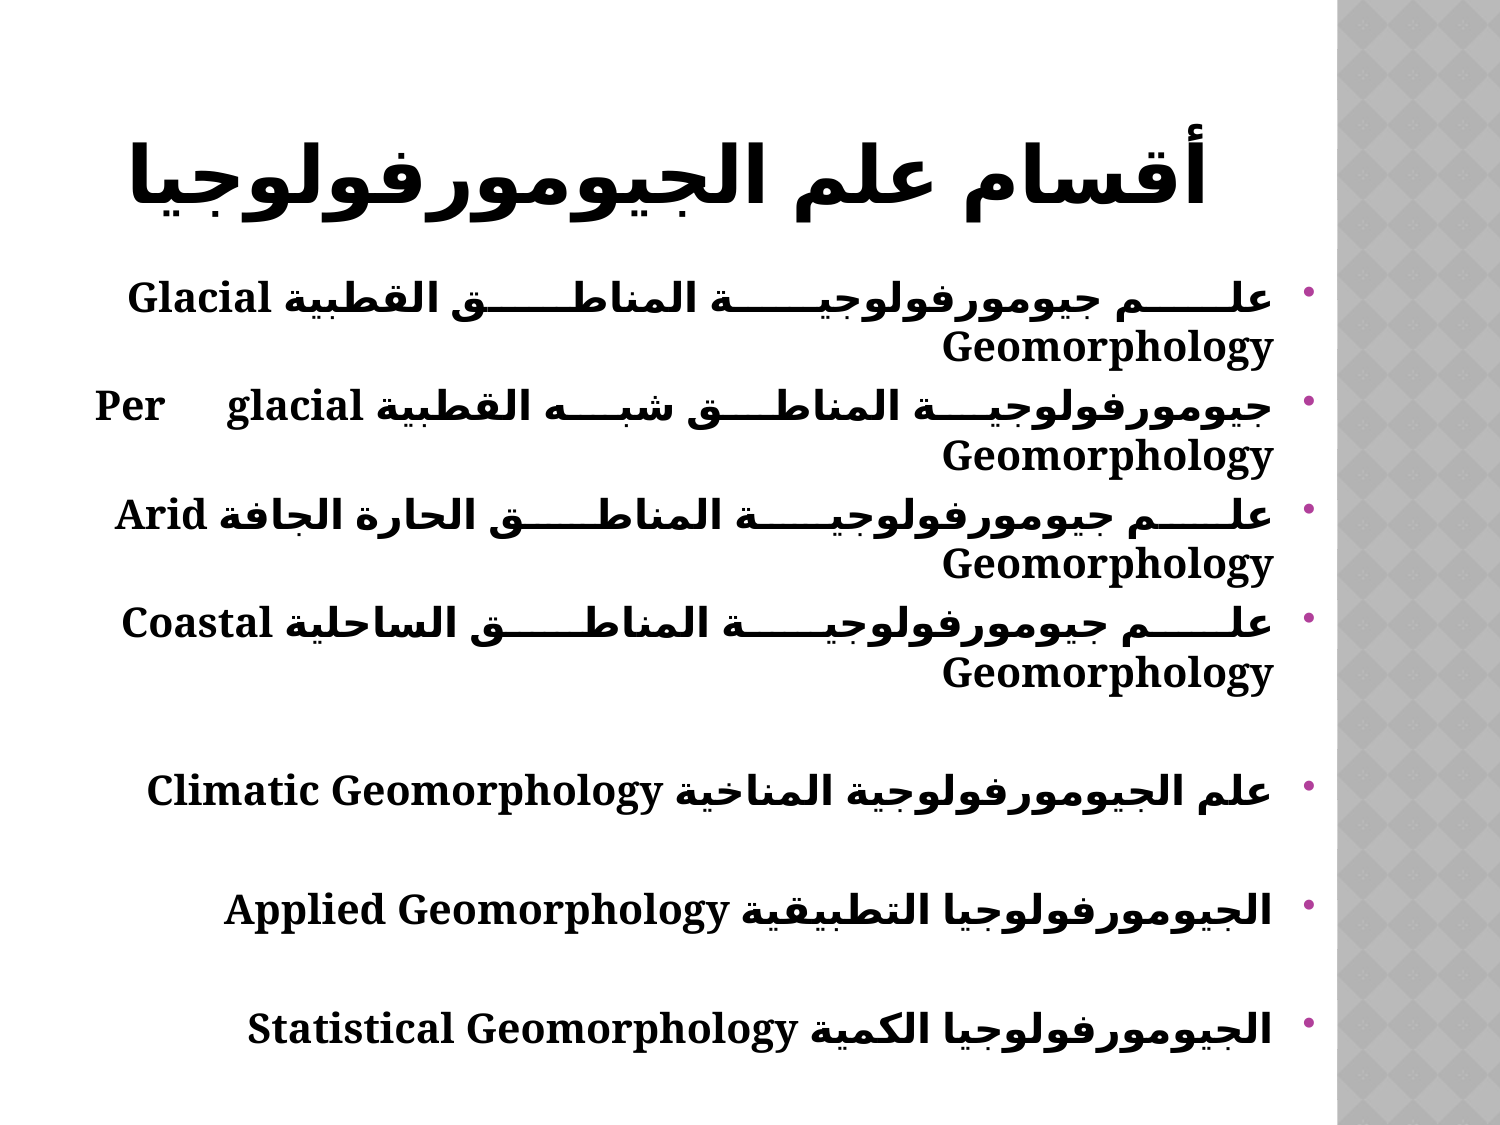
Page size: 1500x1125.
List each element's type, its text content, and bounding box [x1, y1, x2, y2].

title أقسام علم الجيومورفولوجيا [75, 52, 1263, 220]
list علم جيومورفولوجية المناطق القطبية Glacial Geomorphology جيومورفولوجية المناطق شبه القطبية Per glacial Geomorphology علم جيومورفولوجية المناطق الحارة الجافة Arid Geomorphology علم جيومورفولوجية المناطق الساحلية Coastal Geomorphology علم الجيومورفولوجية المناخية Climatic Geomorphology الجيومورفولوجيا التطبيقية Applied Geomorphology الجيومورفولوجيا الكمية Statistical Geomorphology [29, 264, 1329, 1059]
